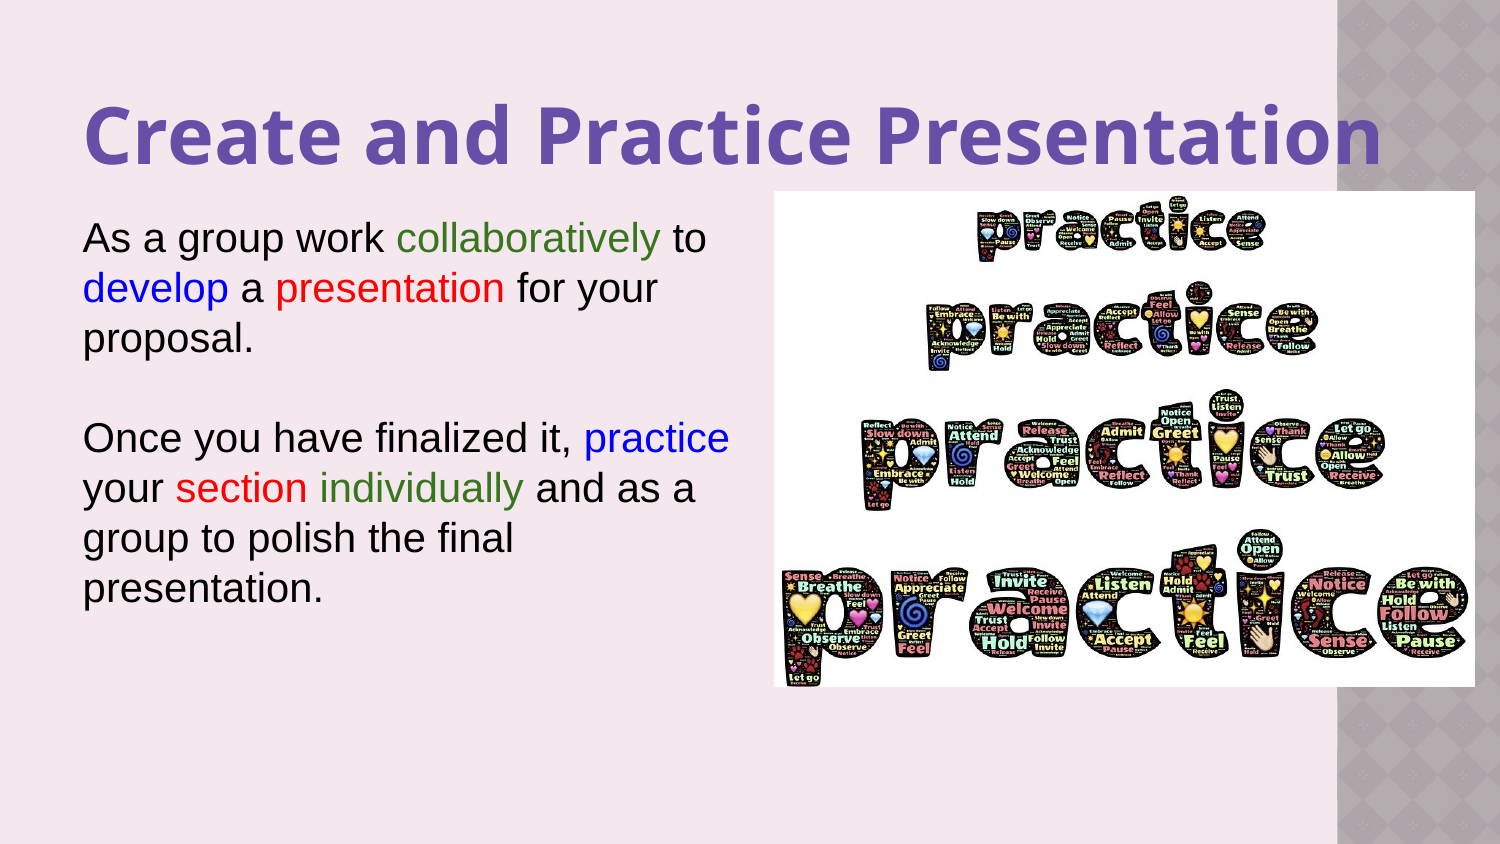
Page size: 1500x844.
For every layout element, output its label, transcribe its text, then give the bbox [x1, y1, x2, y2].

title Create and Practice Presentation [75, 39, 1435, 181]
picture [774, 191, 1476, 688]
text_box As a group work collaboratively to develop a presentation for your proposal. Once you have finalized it, practice your section individually and as a group to polish the final presentation. [67, 195, 750, 738]
